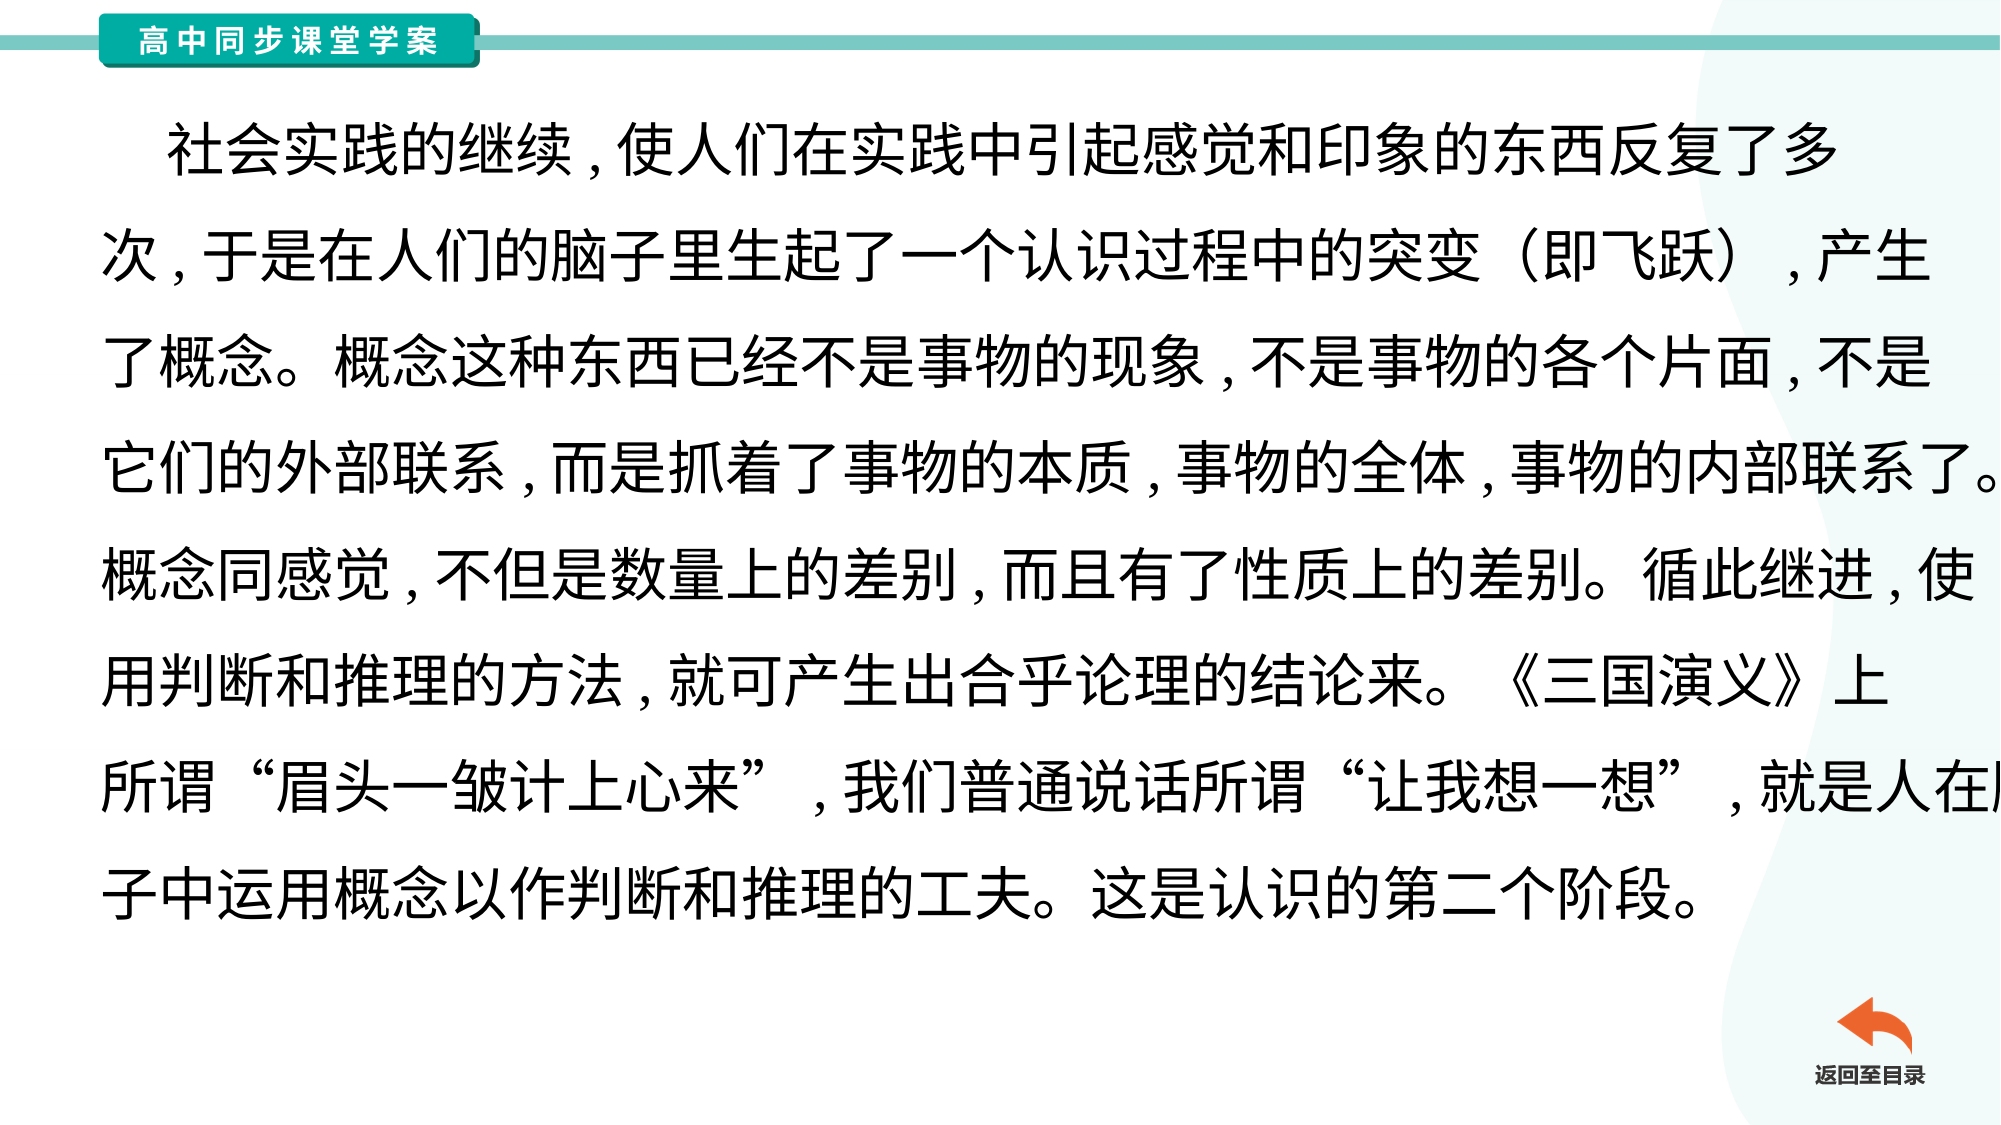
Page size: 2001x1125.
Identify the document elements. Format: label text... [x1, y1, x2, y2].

text_box 社会实践的继续,使人们在实践中引起感觉和印象的东西反复了多 次,于是在人们的脑子里生起了一个认识过程中的突变（即飞跃）,产生 了概念。概念这种东西已经不是事物的现象,不是事物的各个片面,不是 它们的外部联系,而是抓着了事物的本质,事物的全体,事物的内部联系了。 概念同感觉,不但是数量上的差别,而且有了性质上的差别。循此继进,使 用判断和推理的方法,就可产生出合乎论理的结论来。《三国演义》上 所谓“眉头一皱计上心来”,我们普通说话所谓“让我想一想”,就是人在脑 子中运用概念以作判断和推理的工夫。这是认识的第二个阶段。 [100, 76, 1899, 927]
picture [0, 0, 2000, 1125]
